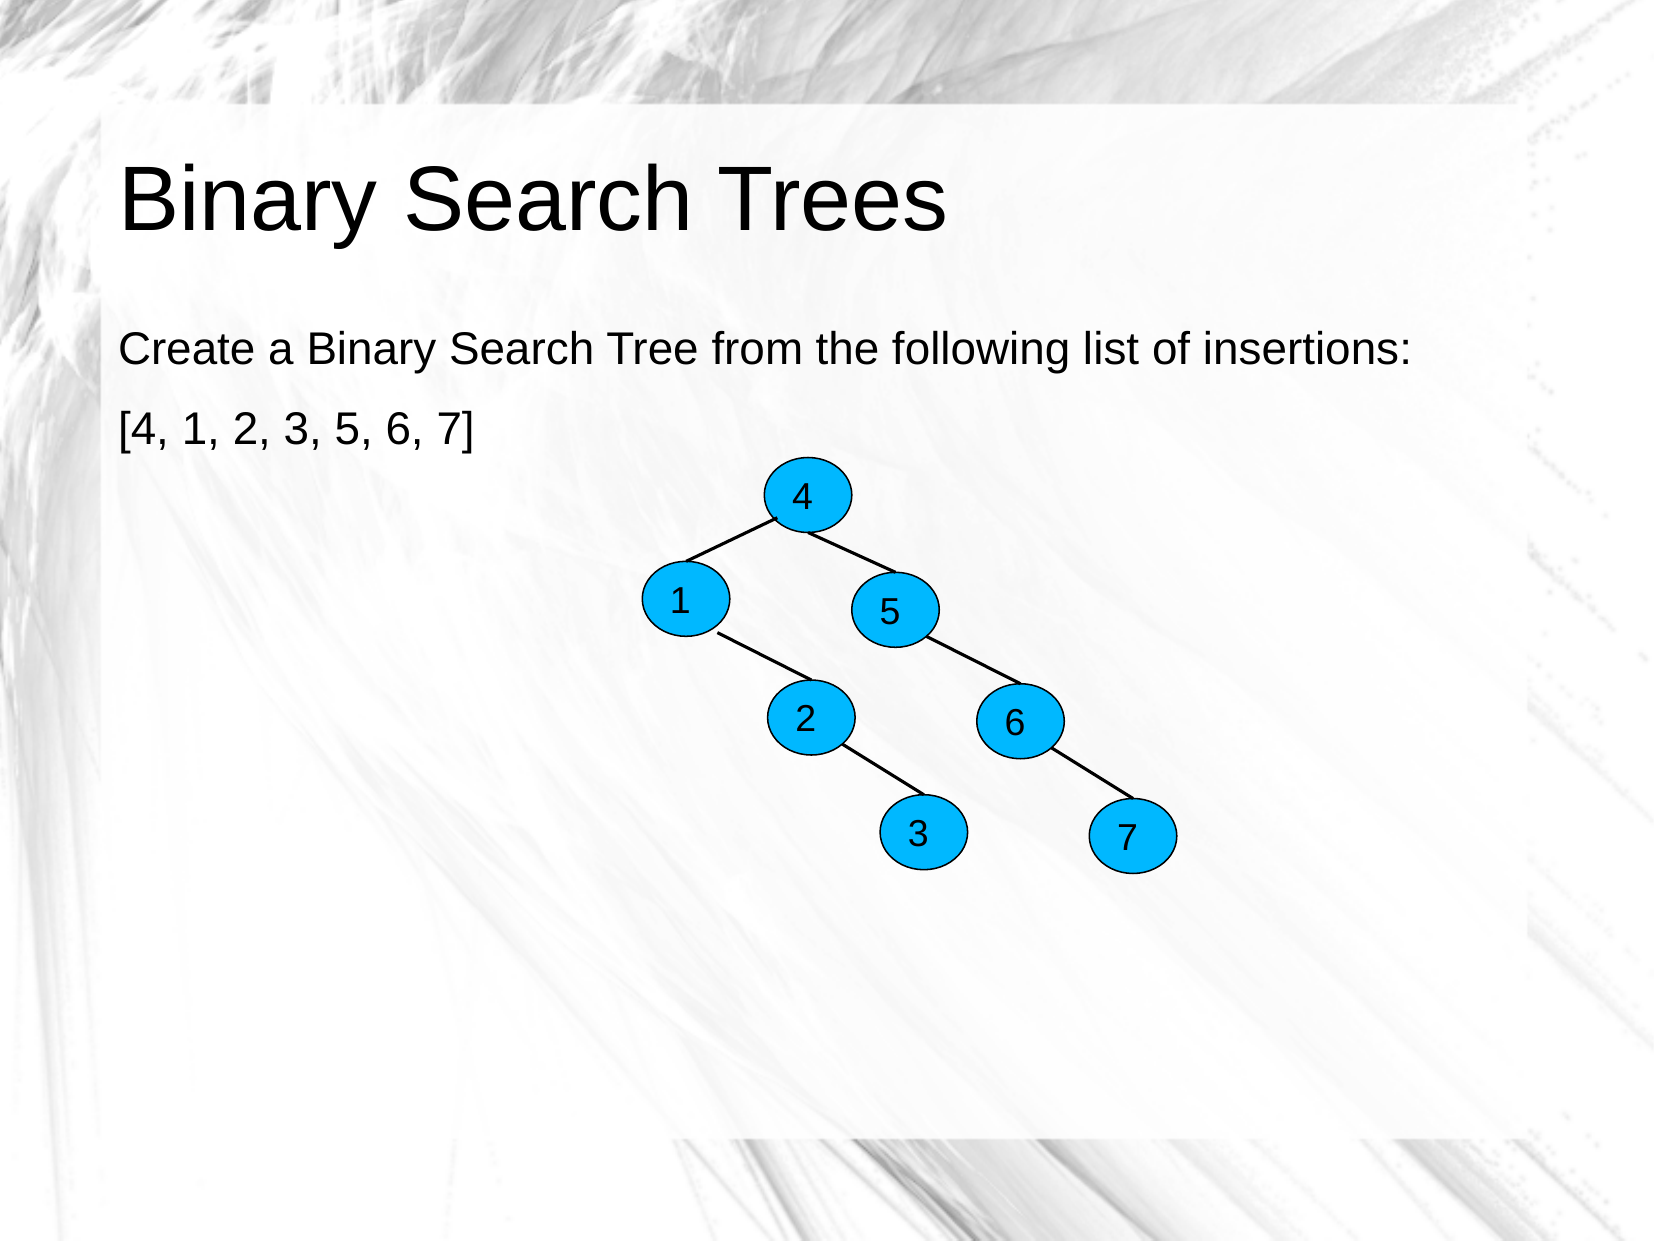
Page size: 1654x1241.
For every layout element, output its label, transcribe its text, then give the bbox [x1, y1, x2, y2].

list Create a Binary Search Tree from the following list of insertions: [4, 1, 2, 3, 5, 6, 7] [118, 319, 1571, 1109]
picture [0, 0, 1654, 1241]
title Binary Search Trees [118, 93, 1506, 299]
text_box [642, 457, 1177, 874]
